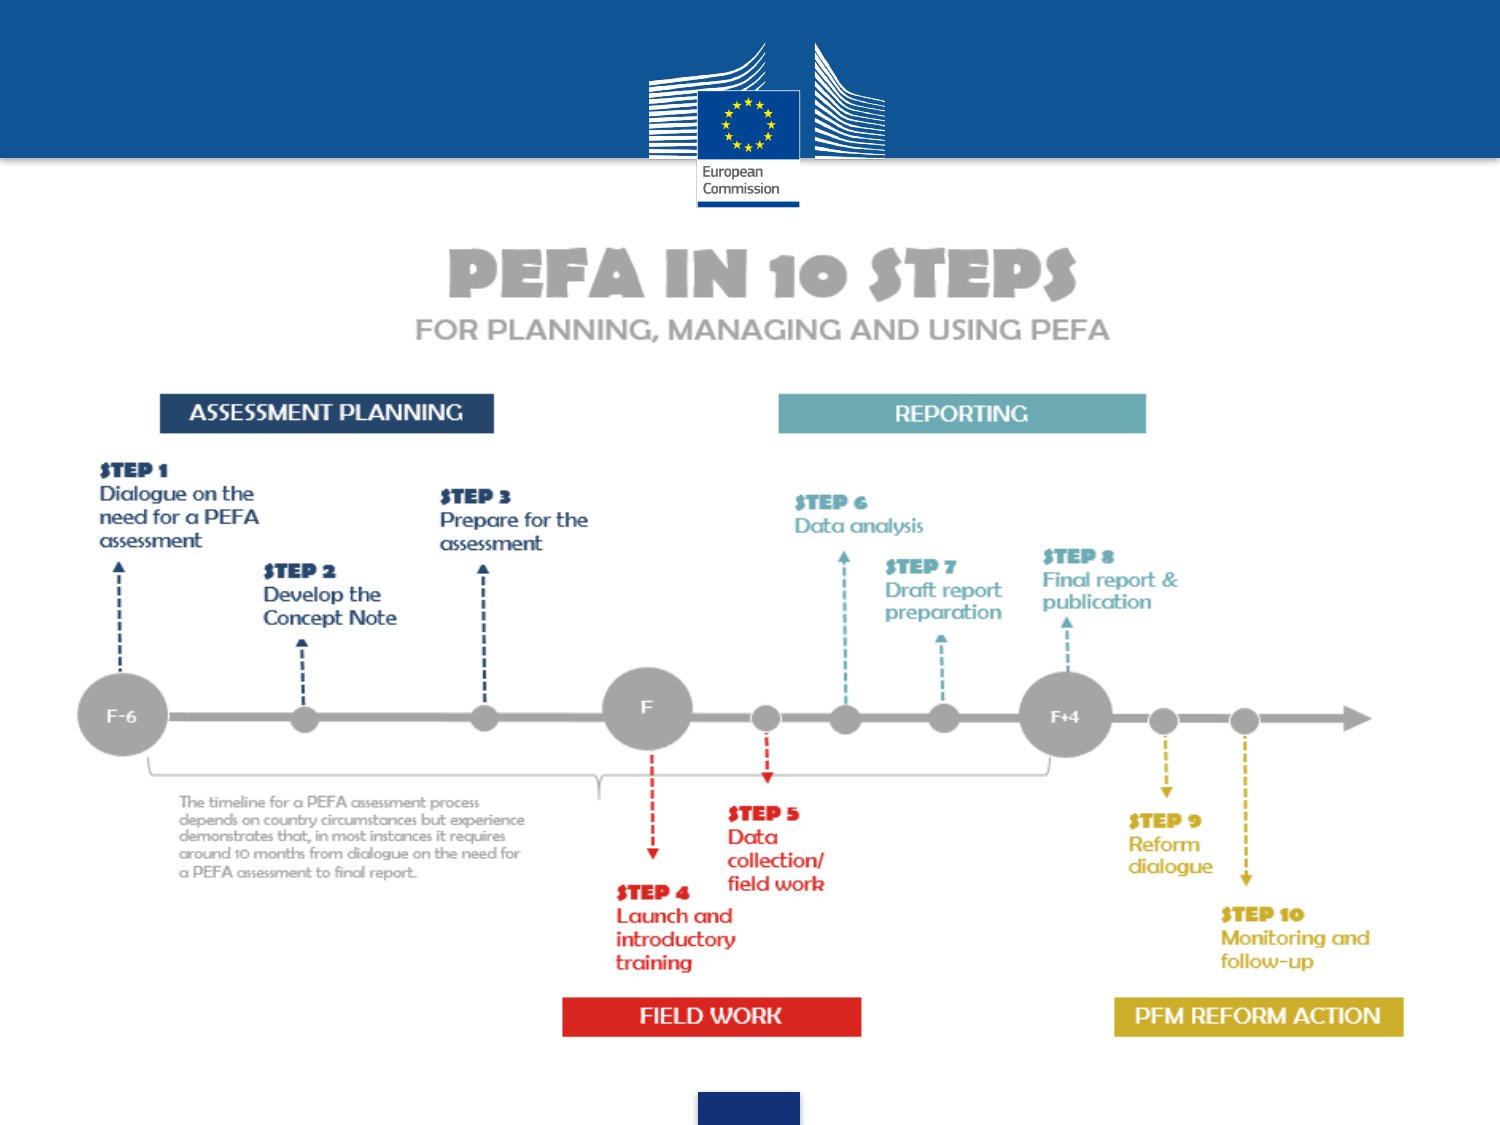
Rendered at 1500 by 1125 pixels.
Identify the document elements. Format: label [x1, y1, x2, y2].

picture [41, 229, 1448, 1059]
picture [649, 42, 885, 208]
